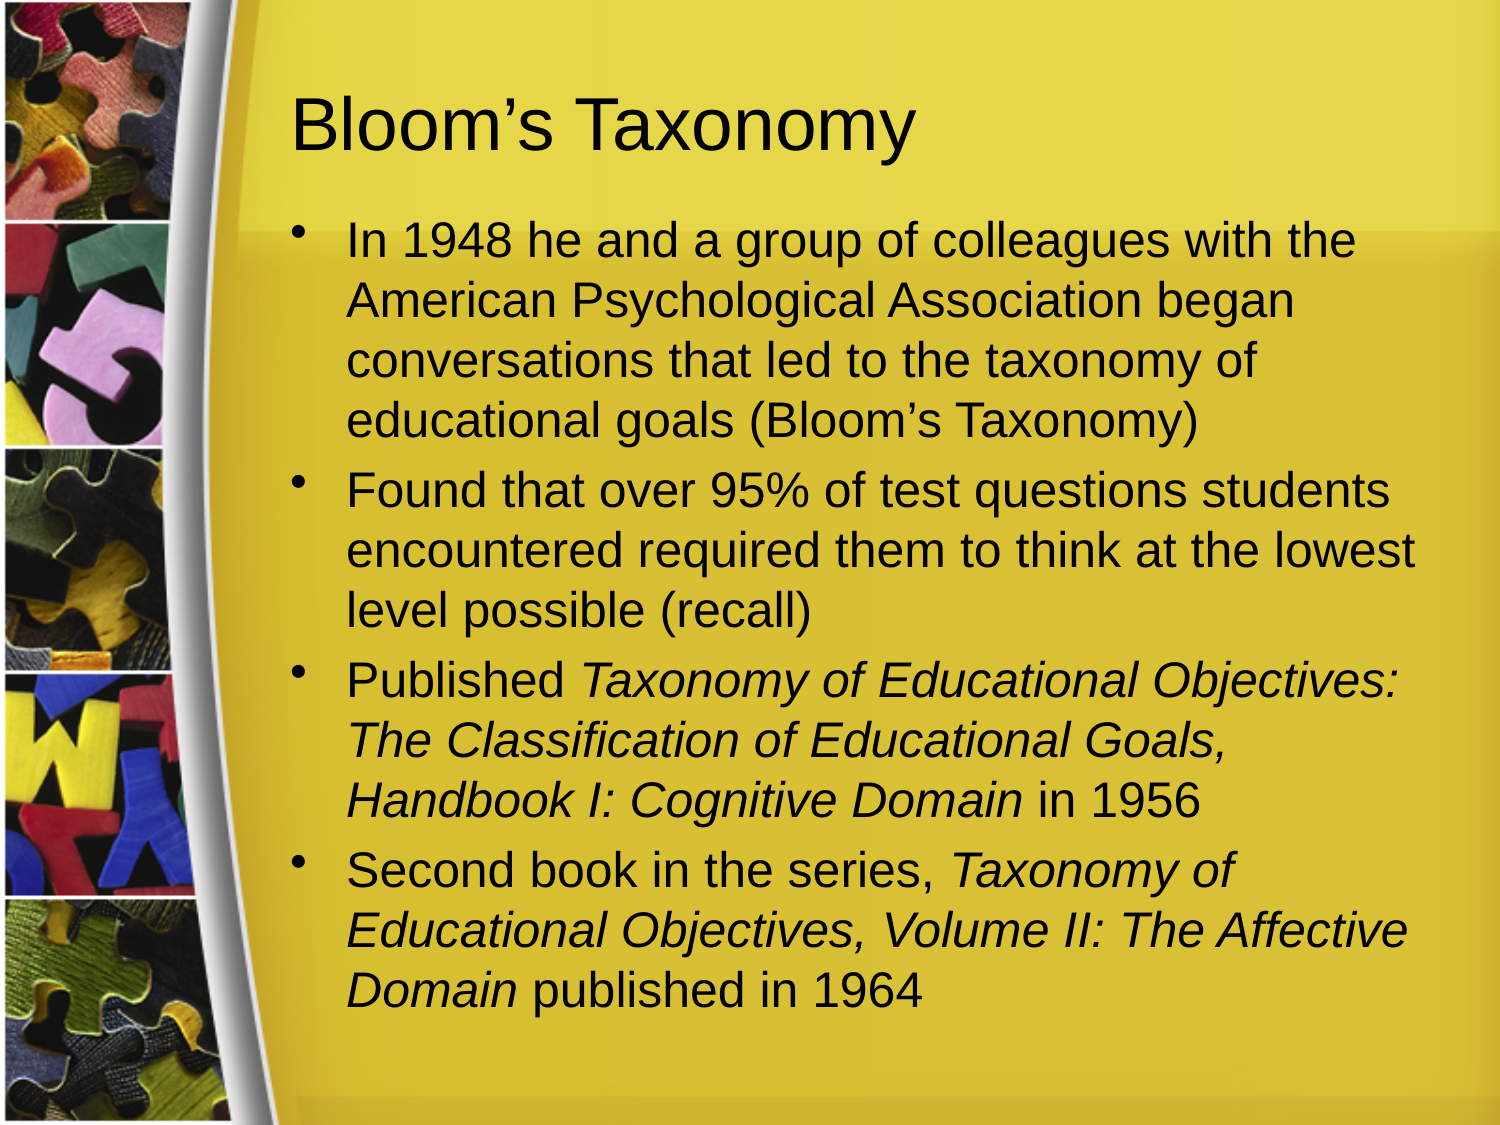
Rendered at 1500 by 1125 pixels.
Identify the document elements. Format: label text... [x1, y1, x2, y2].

list In 1948 he and a group of colleagues with the American Psychological Association began conversations that led to the taxonomy of educational goals (Bloom’s Taxonomy) Found that over 95% of test questions students encountered required them to think at the lowest level possible (recall) Published Taxonomy of Educational Objectives: The Classification of Educational Goals, Handbook I: Cognitive Domain in 1956 Second book in the series, Taxonomy of Educational Objectives, Volume II: The Affective Domain published in 1964 [274, 199, 1476, 1125]
title Bloom’s Taxonomy [274, 32, 1473, 199]
picture [0, 0, 1500, 1125]
